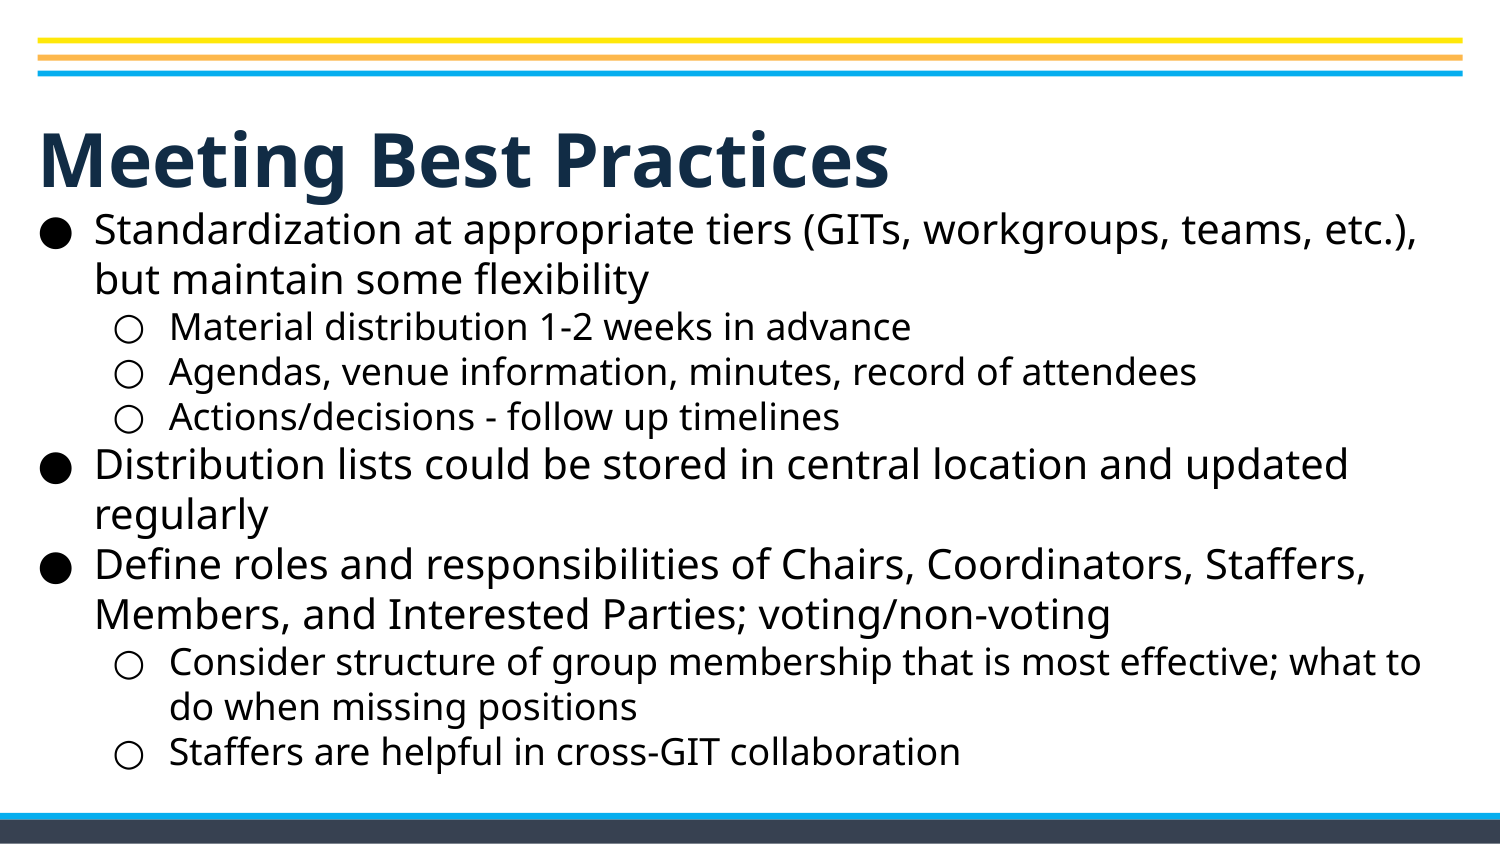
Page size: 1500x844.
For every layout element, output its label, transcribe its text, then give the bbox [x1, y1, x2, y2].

list Standardization at appropriate tiers (GITs, workgroups, teams, etc.), but maintain some flexibility Material distribution 1-2 weeks in advance Agendas, venue information, minutes, record of attendees Actions/decisions - follow up timelines Distribution lists could be stored in central location and updated regularly Define roles and responsibilities of Chairs, Coordinators, Staffers, Members, and Interested Parties; voting/non-voting Consider structure of group membership that is most effective; what to do when missing positions Staffers are helpful in cross-GIT collaboration [37, 253, 1463, 790]
title Meeting Best Practices [37, 112, 1463, 253]
